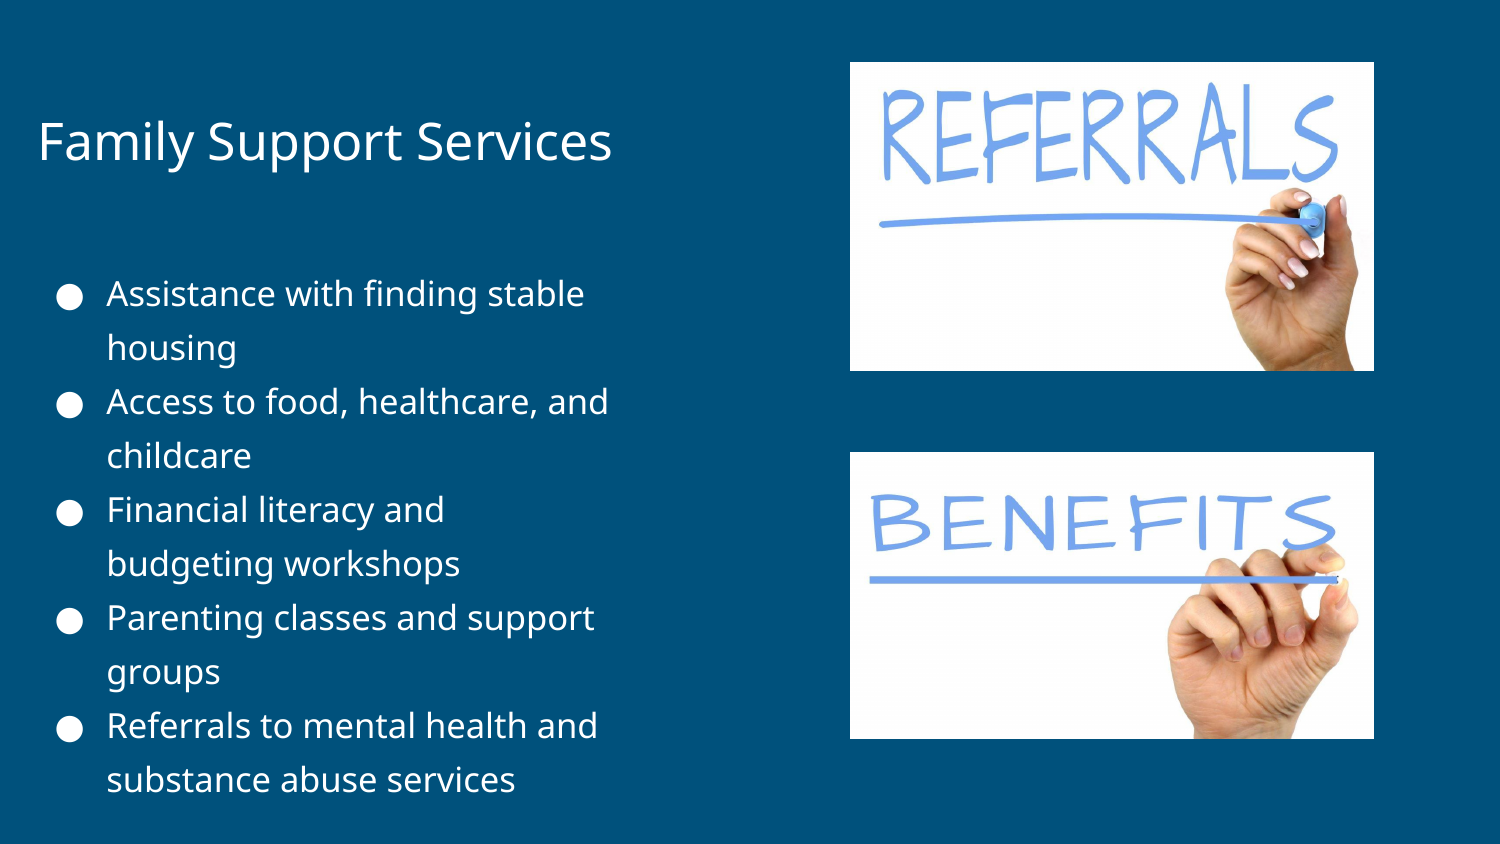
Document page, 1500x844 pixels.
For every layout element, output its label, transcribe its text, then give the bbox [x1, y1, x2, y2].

title Family Support Services [37, 37, 621, 176]
picture [851, 453, 1373, 738]
list Assistance with finding stable housing Access to food, healthcare, and childcare Financial literacy and budgeting workshops Parenting classes and support groups Referrals to mental health and substance abuse services [37, 262, 621, 807]
picture [851, 63, 1373, 370]
